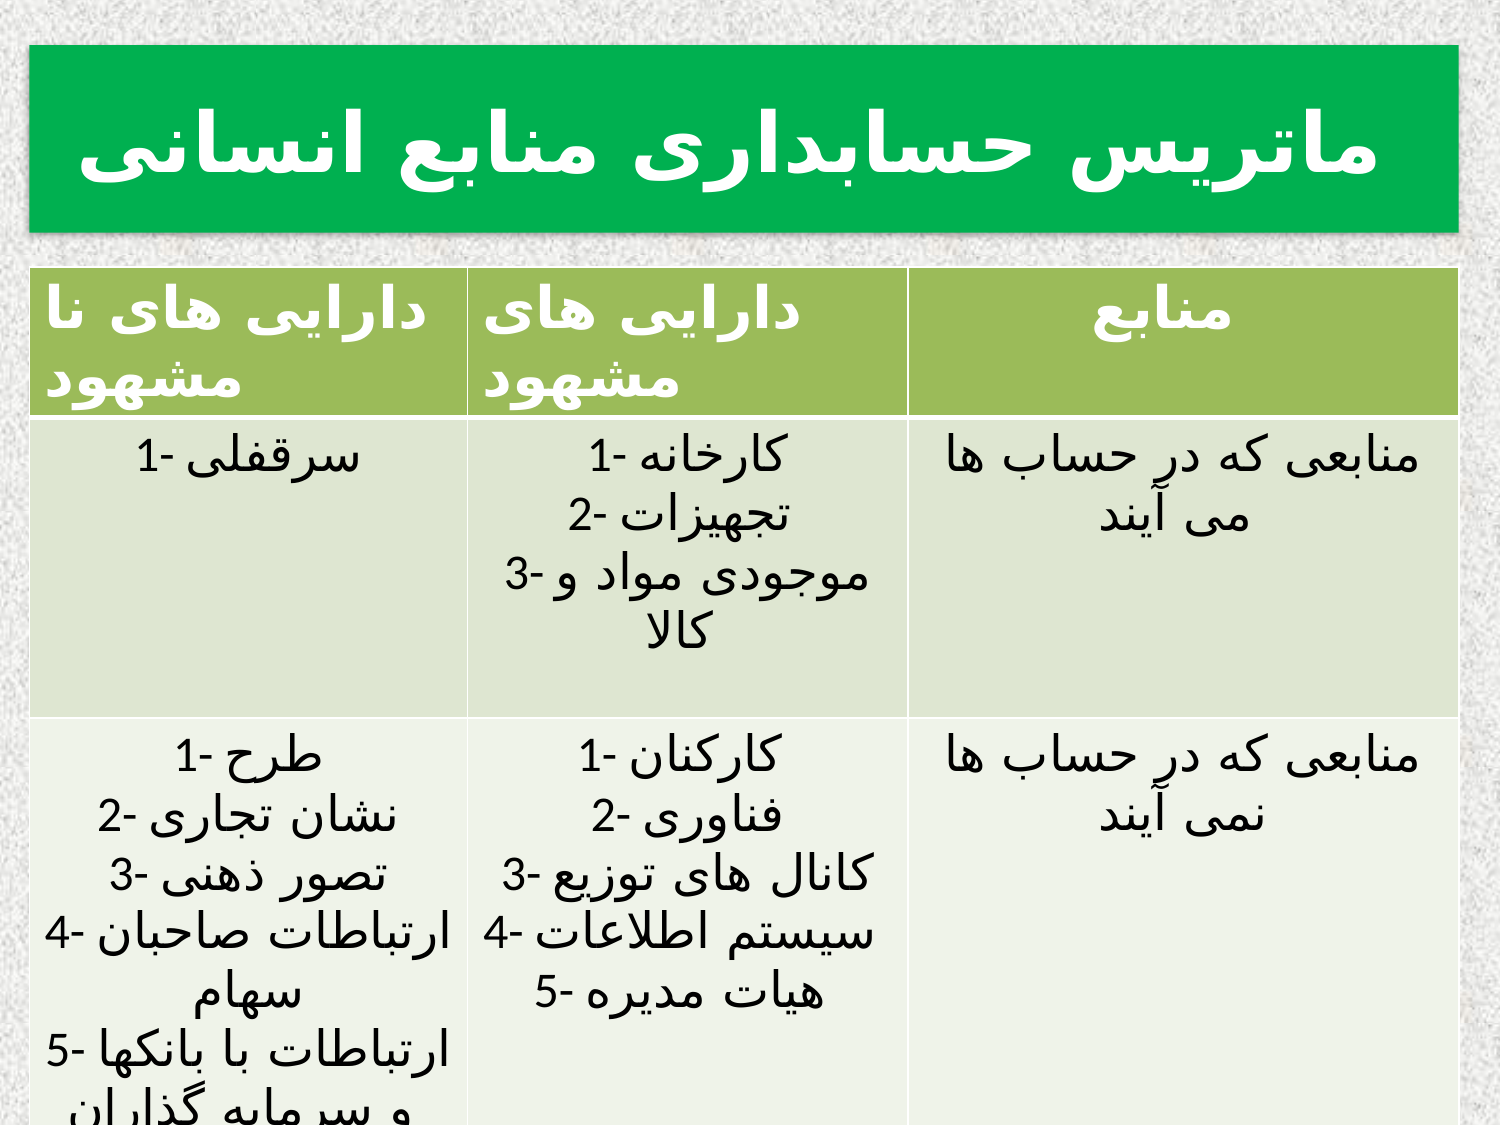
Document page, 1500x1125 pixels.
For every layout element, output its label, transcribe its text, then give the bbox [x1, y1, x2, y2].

table_cell 1- کارکنان 2- فناوری 3- کانال های توزیع 4- سیستم اطلاعات 5- هیات مدیره [468, 719, 907, 1125]
text_box ماتریس حسابداری منابع انسانی [29, 45, 1459, 233]
table_cell 1- کارخانه 2- تجهیزات 3- موجودی مواد و کالا [468, 420, 907, 717]
table_cell منابعی که در حساب ها می آیند [909, 420, 1458, 717]
table_cell منابعی که در حساب ها نمی آیند [909, 719, 1458, 1125]
table_header دارایی های مشهود [468, 268, 907, 415]
picture [0, 0, 1500, 1125]
table_cell 1- طرح 2- نشان تجاری 3- تصور ذهنی 4- ارتباطات صاحبان سهام 5- ارتباطات با بانکها و سرمایه گذاران 6- فرهنگ سازمانی [30, 719, 467, 1125]
table_header منابع [909, 268, 1458, 415]
table_cell 1- سرقفلی [30, 420, 467, 717]
table_header دارایی های نا مشهود [30, 268, 467, 415]
